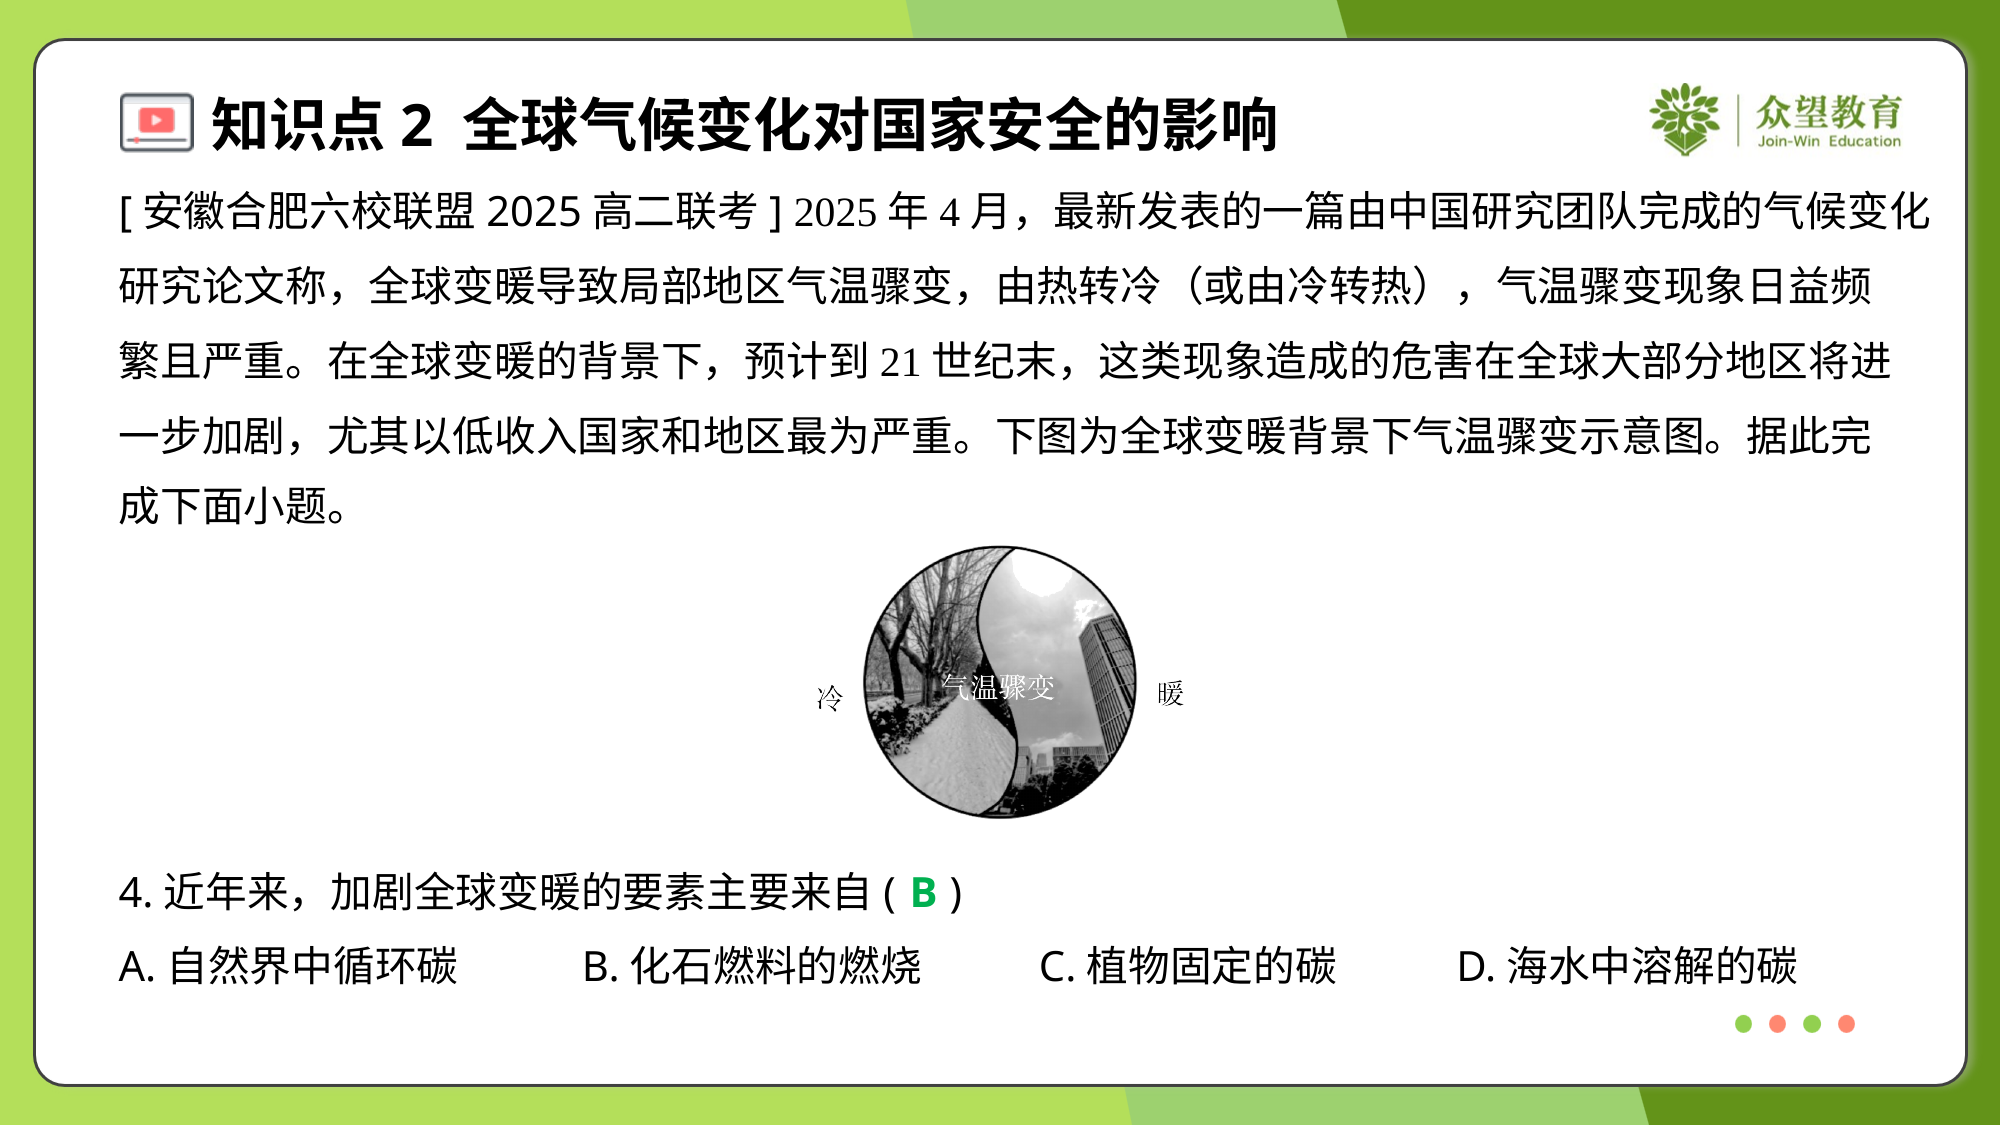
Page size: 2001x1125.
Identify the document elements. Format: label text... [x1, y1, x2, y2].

text_box [安徽合肥六校联盟2025高二联考] 2025年4月，最新发表的一篇由中国研究团队完成的气候变化 研究论文称，全球变暖导致局部地区气温骤变，由热转冷（或由冷转热），气温骤变现象日益频 繁且严重。在全球变暖的背景下，预计到21世纪末，这类现象造成的危害在全球大部分地区将进 一步加剧，尤其以低收入国家和地区最为严重。下图为全球变暖背景下气温骤变示意图。据此完 成下面小题。 [118, 159, 1883, 523]
text_box B [894, 840, 953, 908]
text_box 4.近年来，加剧全球变暖的要素主要来自( ) [953, 840, 1883, 908]
text_box A.自然界中循环碳 B.化石燃料的燃烧 C.植物固定的碳 D.海水中溶解的碳 [118, 914, 1883, 982]
picture [0, 0, 2000, 1125]
text_box 4.近年来，加剧全球变暖的要素主要来自( ) [118, 840, 894, 908]
